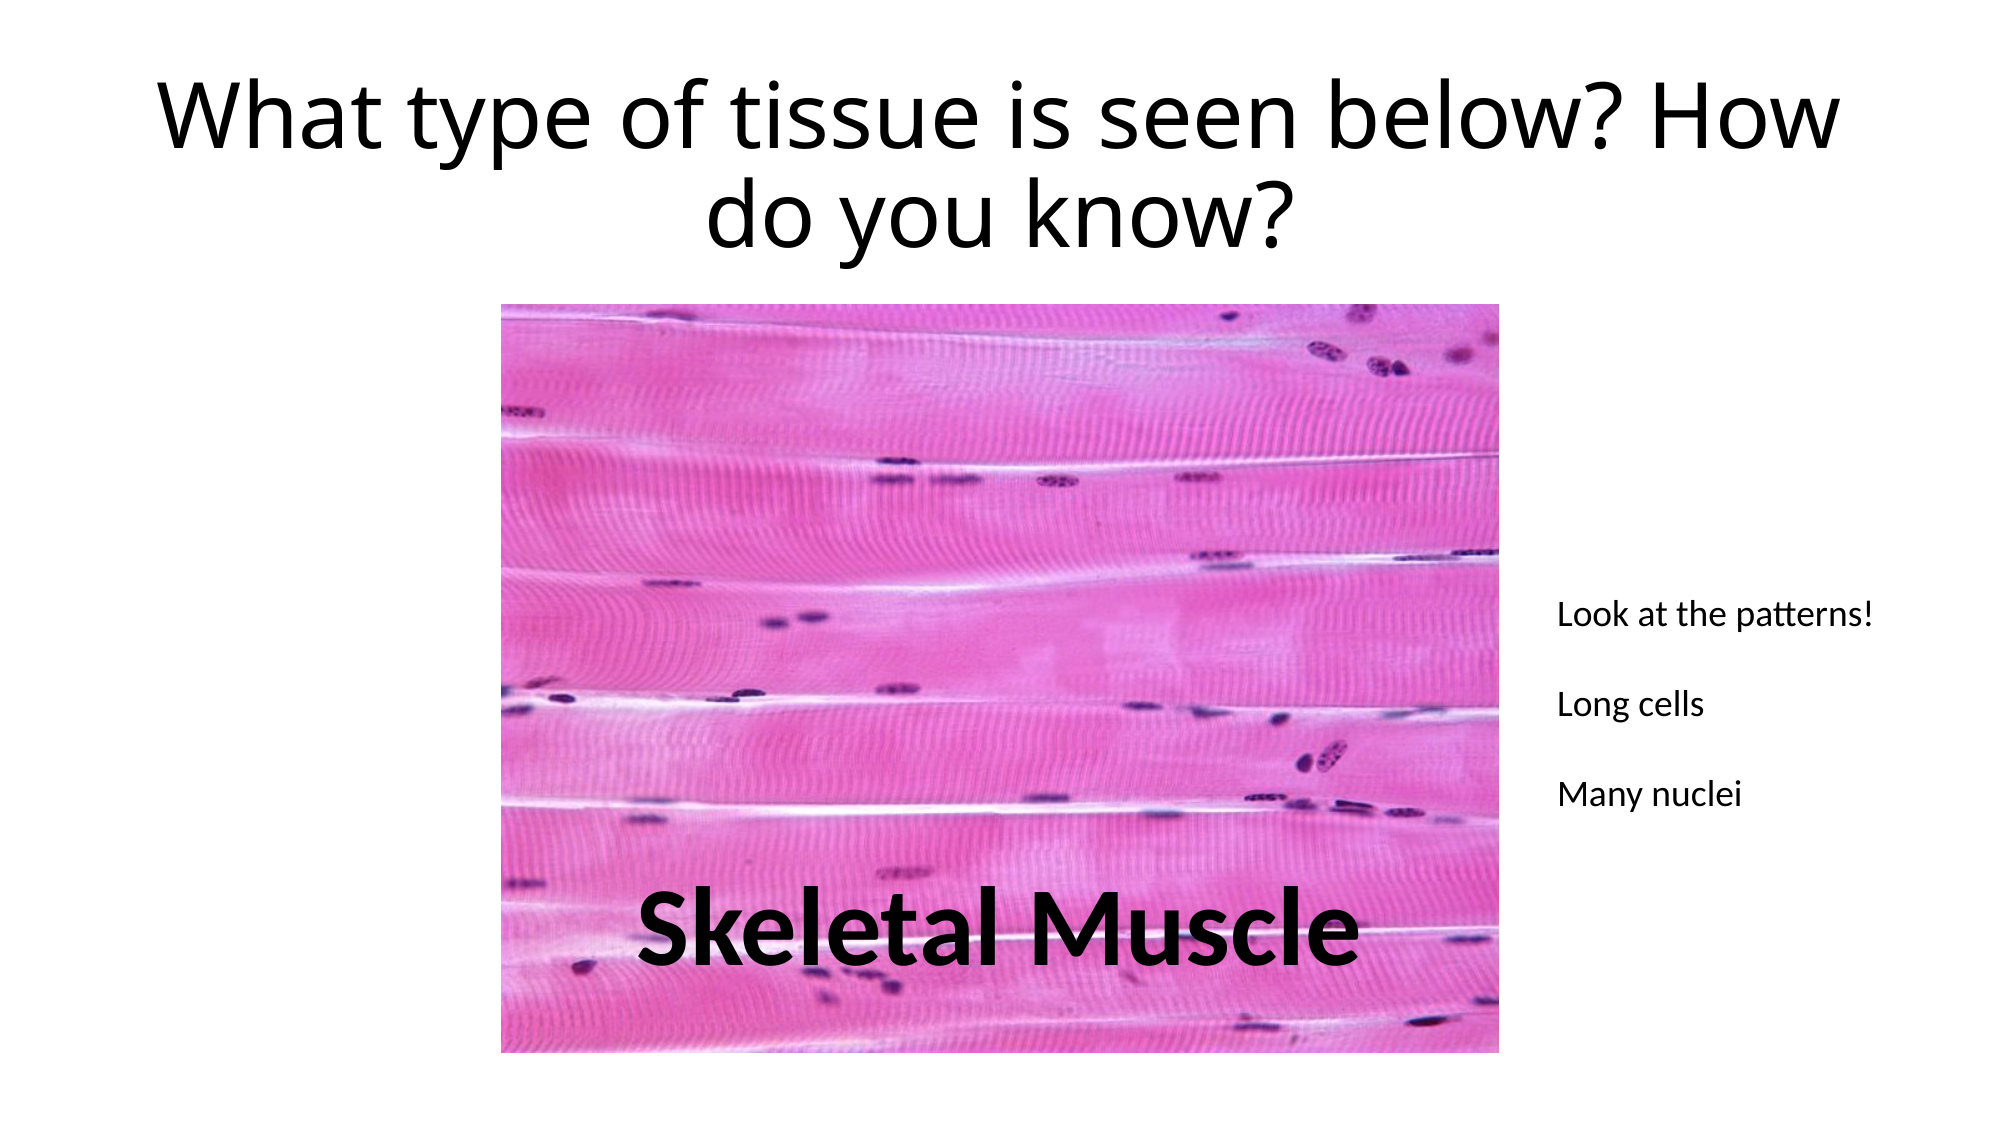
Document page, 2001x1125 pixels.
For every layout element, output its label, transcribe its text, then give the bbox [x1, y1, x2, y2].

text_box Look at the patterns! Long cells Many nuclei [1542, 581, 1908, 822]
title What type of tissue is seen below? How do you know? [137, 59, 1863, 278]
picture [500, 304, 1499, 1053]
